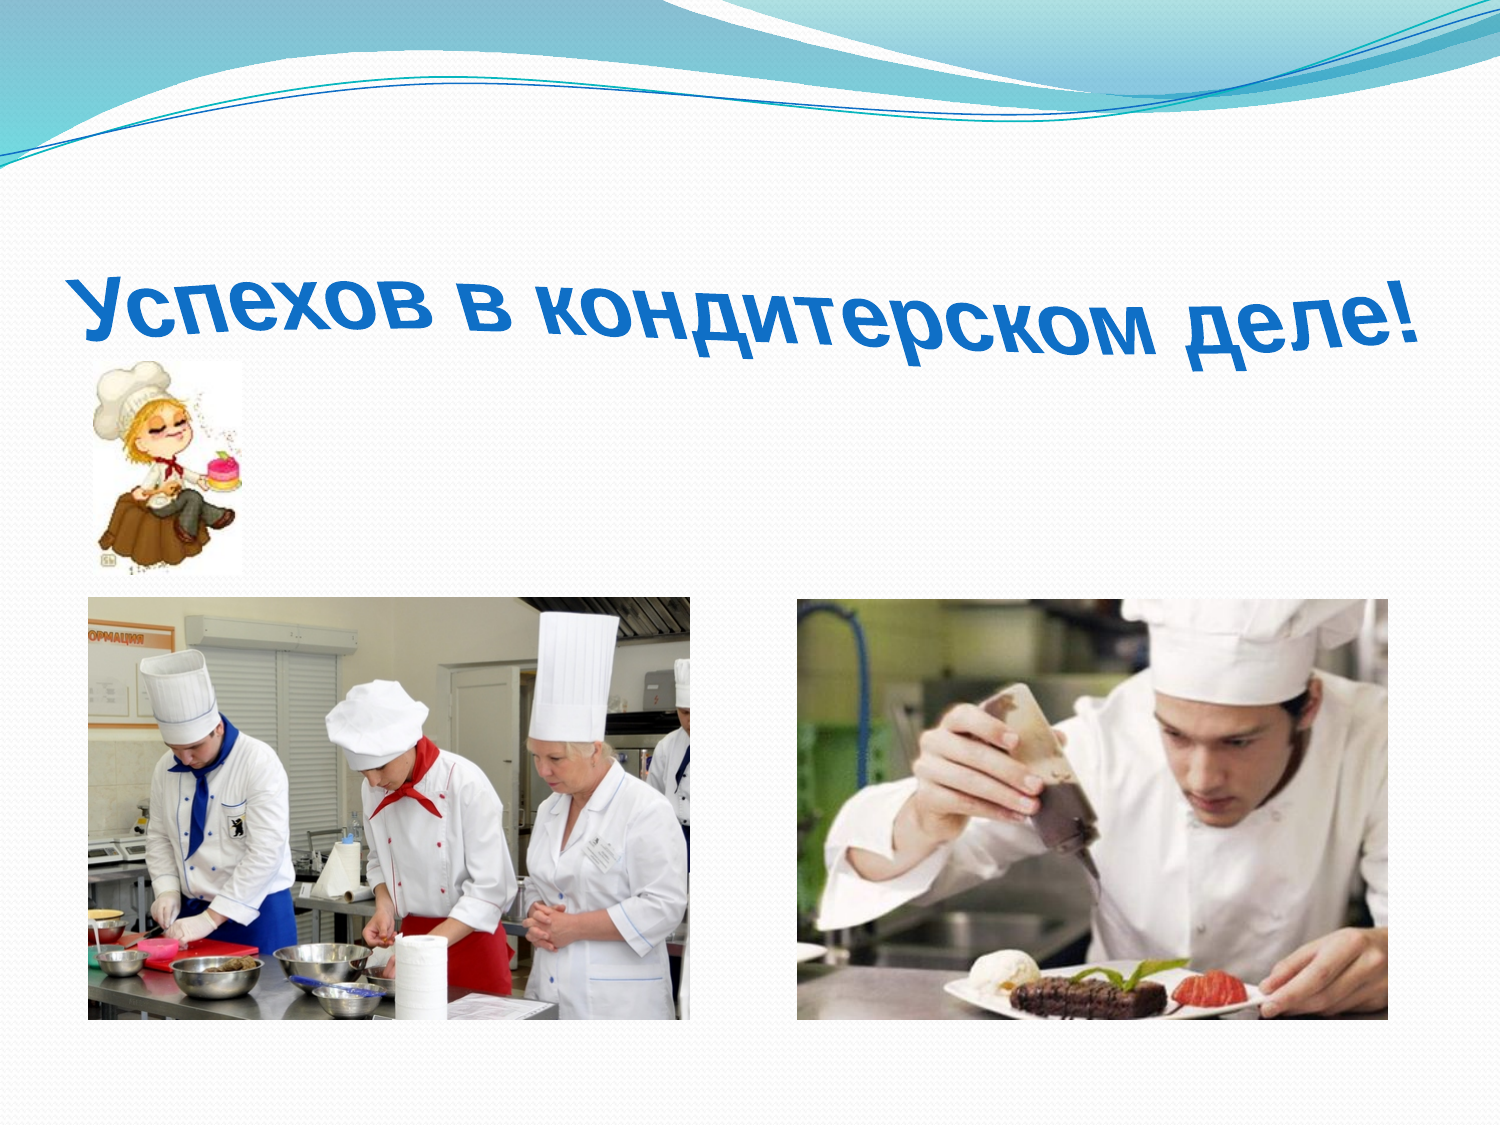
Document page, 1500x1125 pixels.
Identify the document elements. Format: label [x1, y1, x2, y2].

picture [796, 599, 1389, 1020]
picture [88, 597, 690, 1020]
picture [92, 361, 242, 575]
